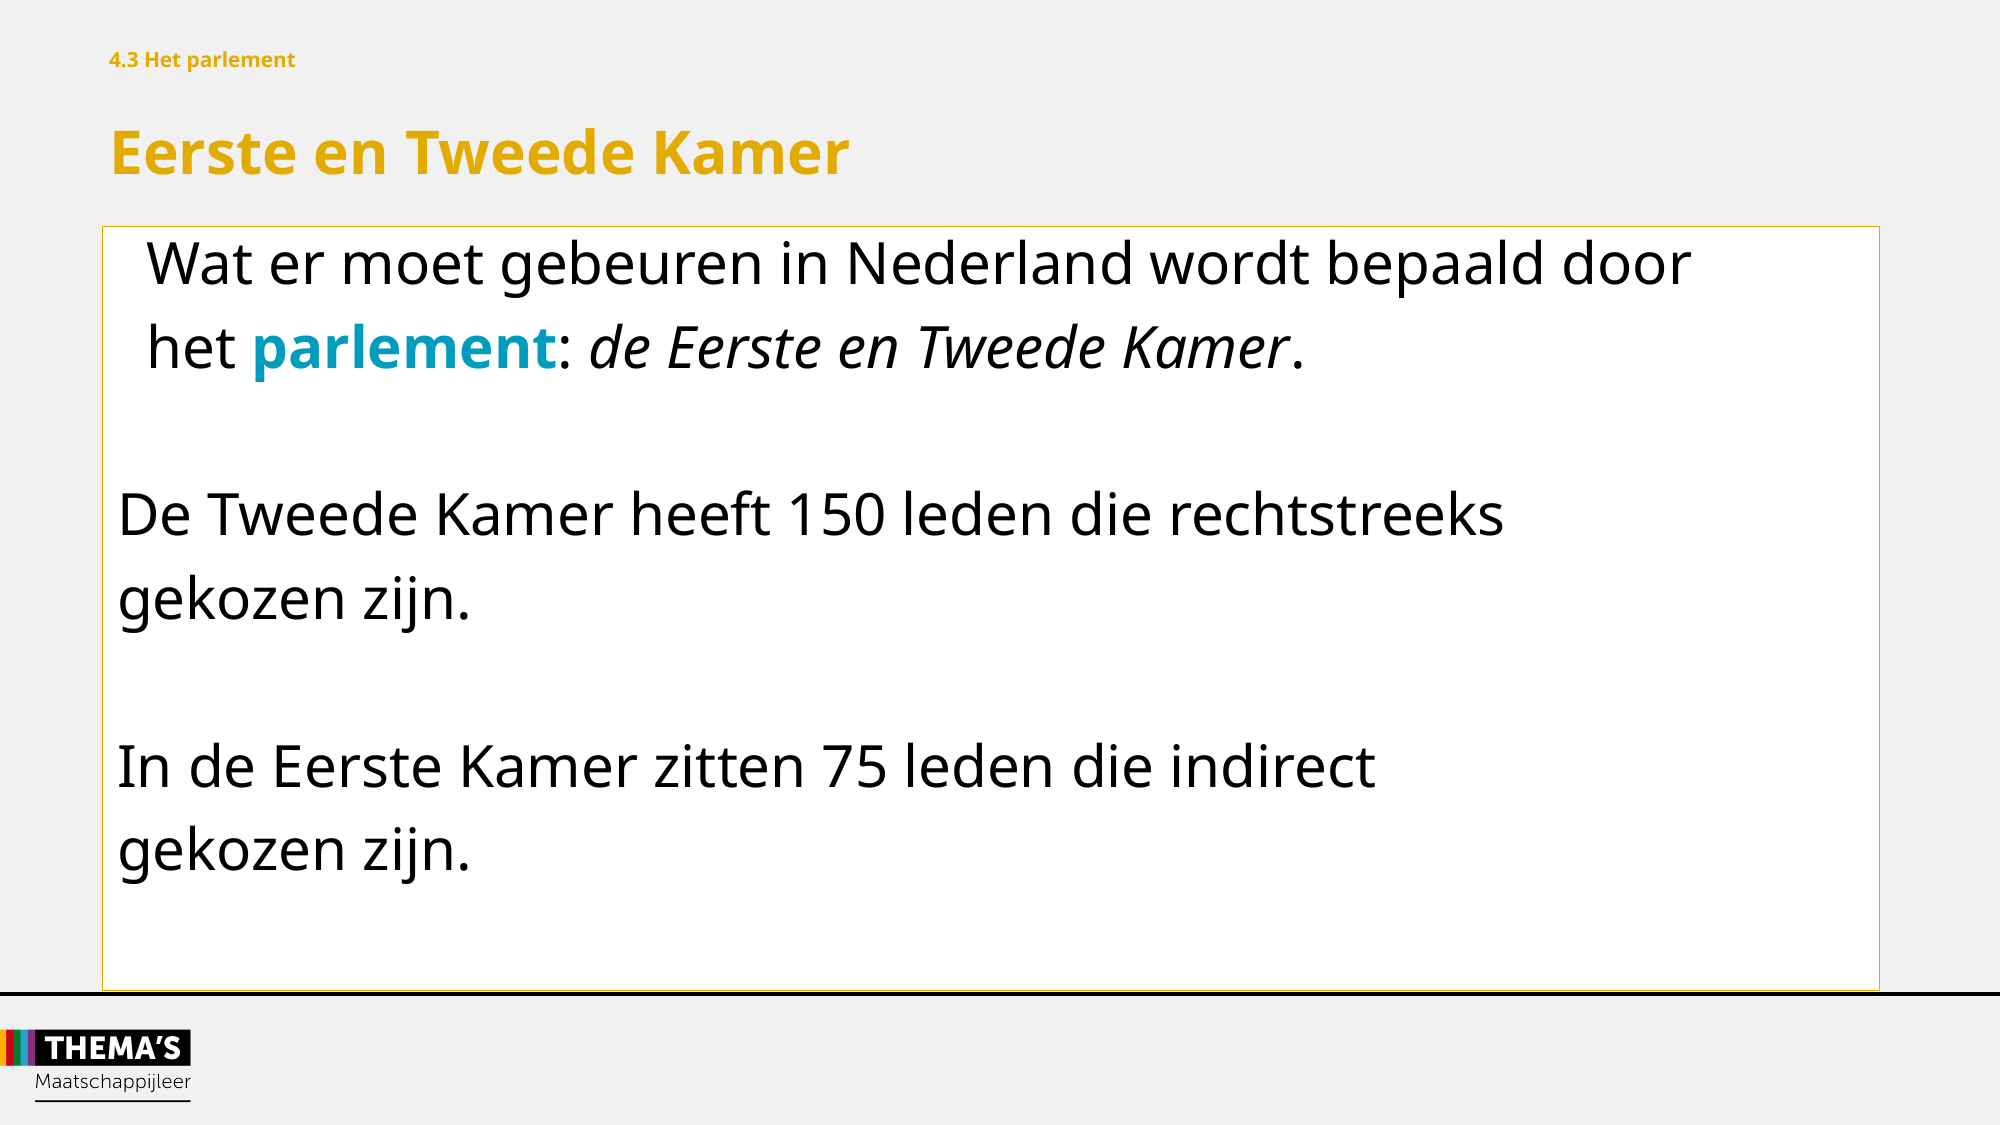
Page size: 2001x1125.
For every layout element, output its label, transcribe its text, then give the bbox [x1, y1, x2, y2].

list Eerste en Tweede Kamer [94, 114, 1879, 205]
list Wat er moet gebeuren in Nederland wordt bepaald door het parlement: de Eerste en Tweede Kamer. De Tweede Kamer heeft 150 leden die rechtstreeks gekozen zijn. In de Eerste Kamer zitten 75 leden die indirect gekozen zijn. [102, 226, 1880, 991]
list 4.3 Het parlement [94, 33, 941, 88]
picture [0, 993, 203, 1125]
